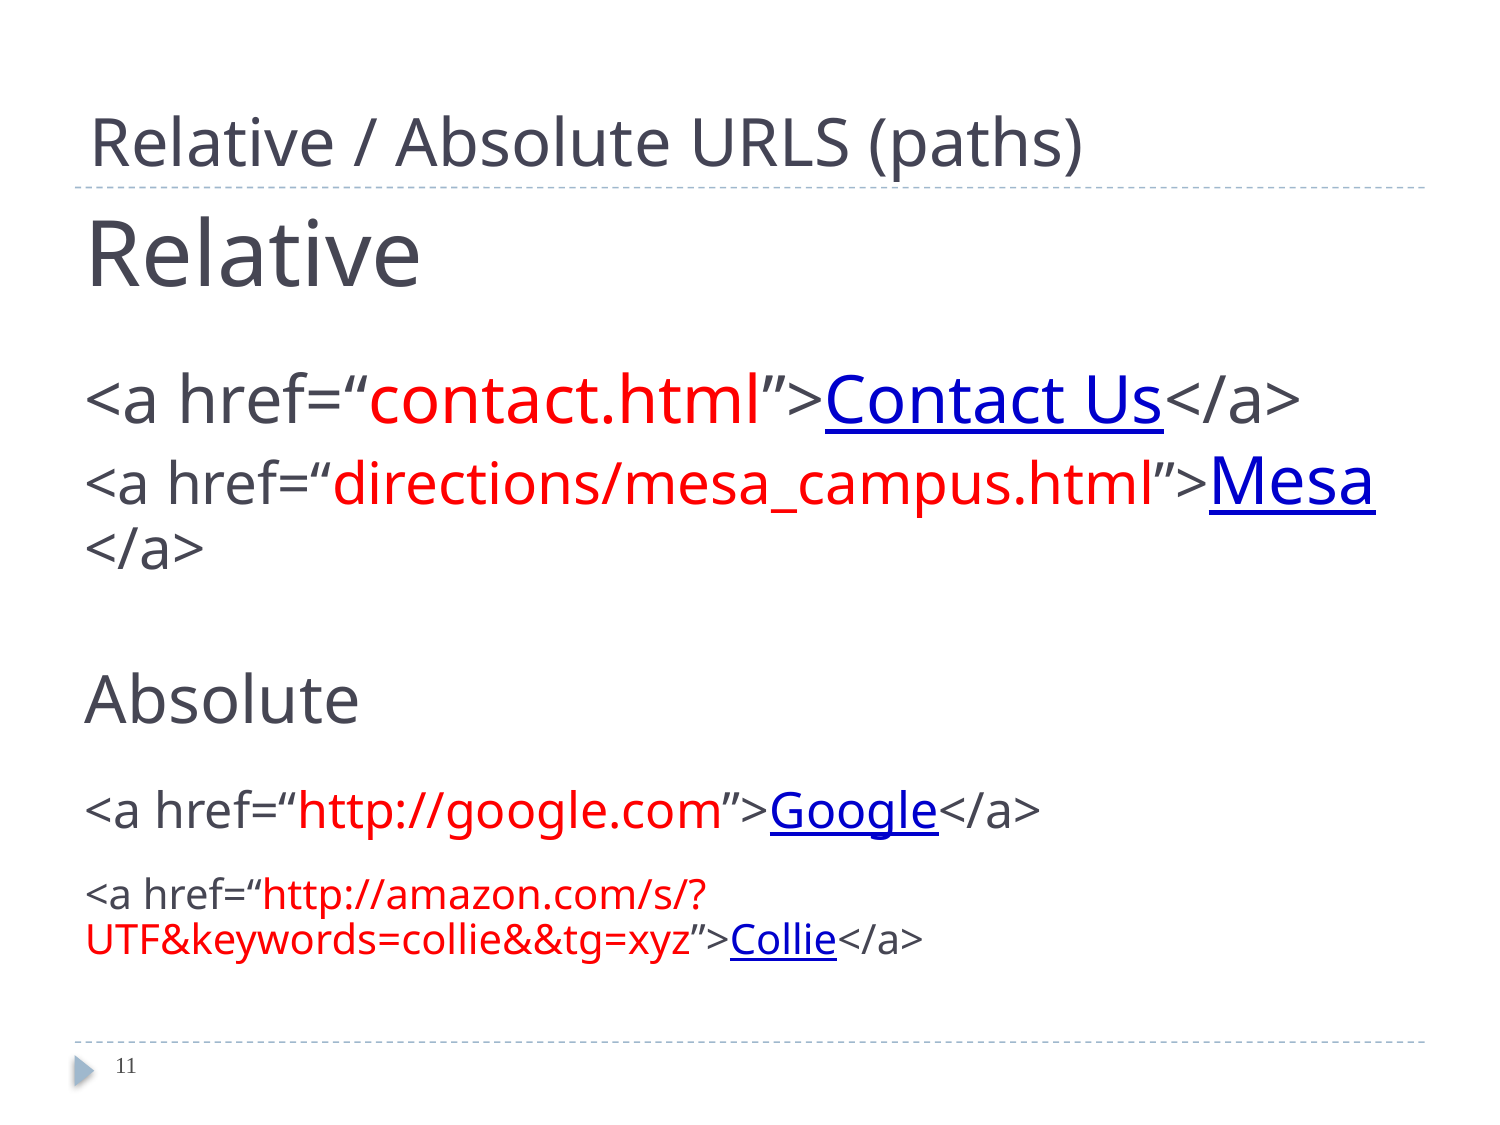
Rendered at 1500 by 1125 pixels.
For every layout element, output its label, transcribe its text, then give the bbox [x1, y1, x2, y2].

title Relative / Absolute URLS (paths) [75, 24, 1425, 188]
slide_number 11 [100, 1042, 426, 1103]
list Relative <a href=“contact.html”>Contact Us</a> <a href=“directions/mesa_campus.html”>Mesa </a> Absolute <a href=“http://google.com”>Google</a> <a href=“http://amazon.com/s/?UTF&keywords=collie&&tg=xyz”>Collie</a> [24, 200, 1475, 1010]
